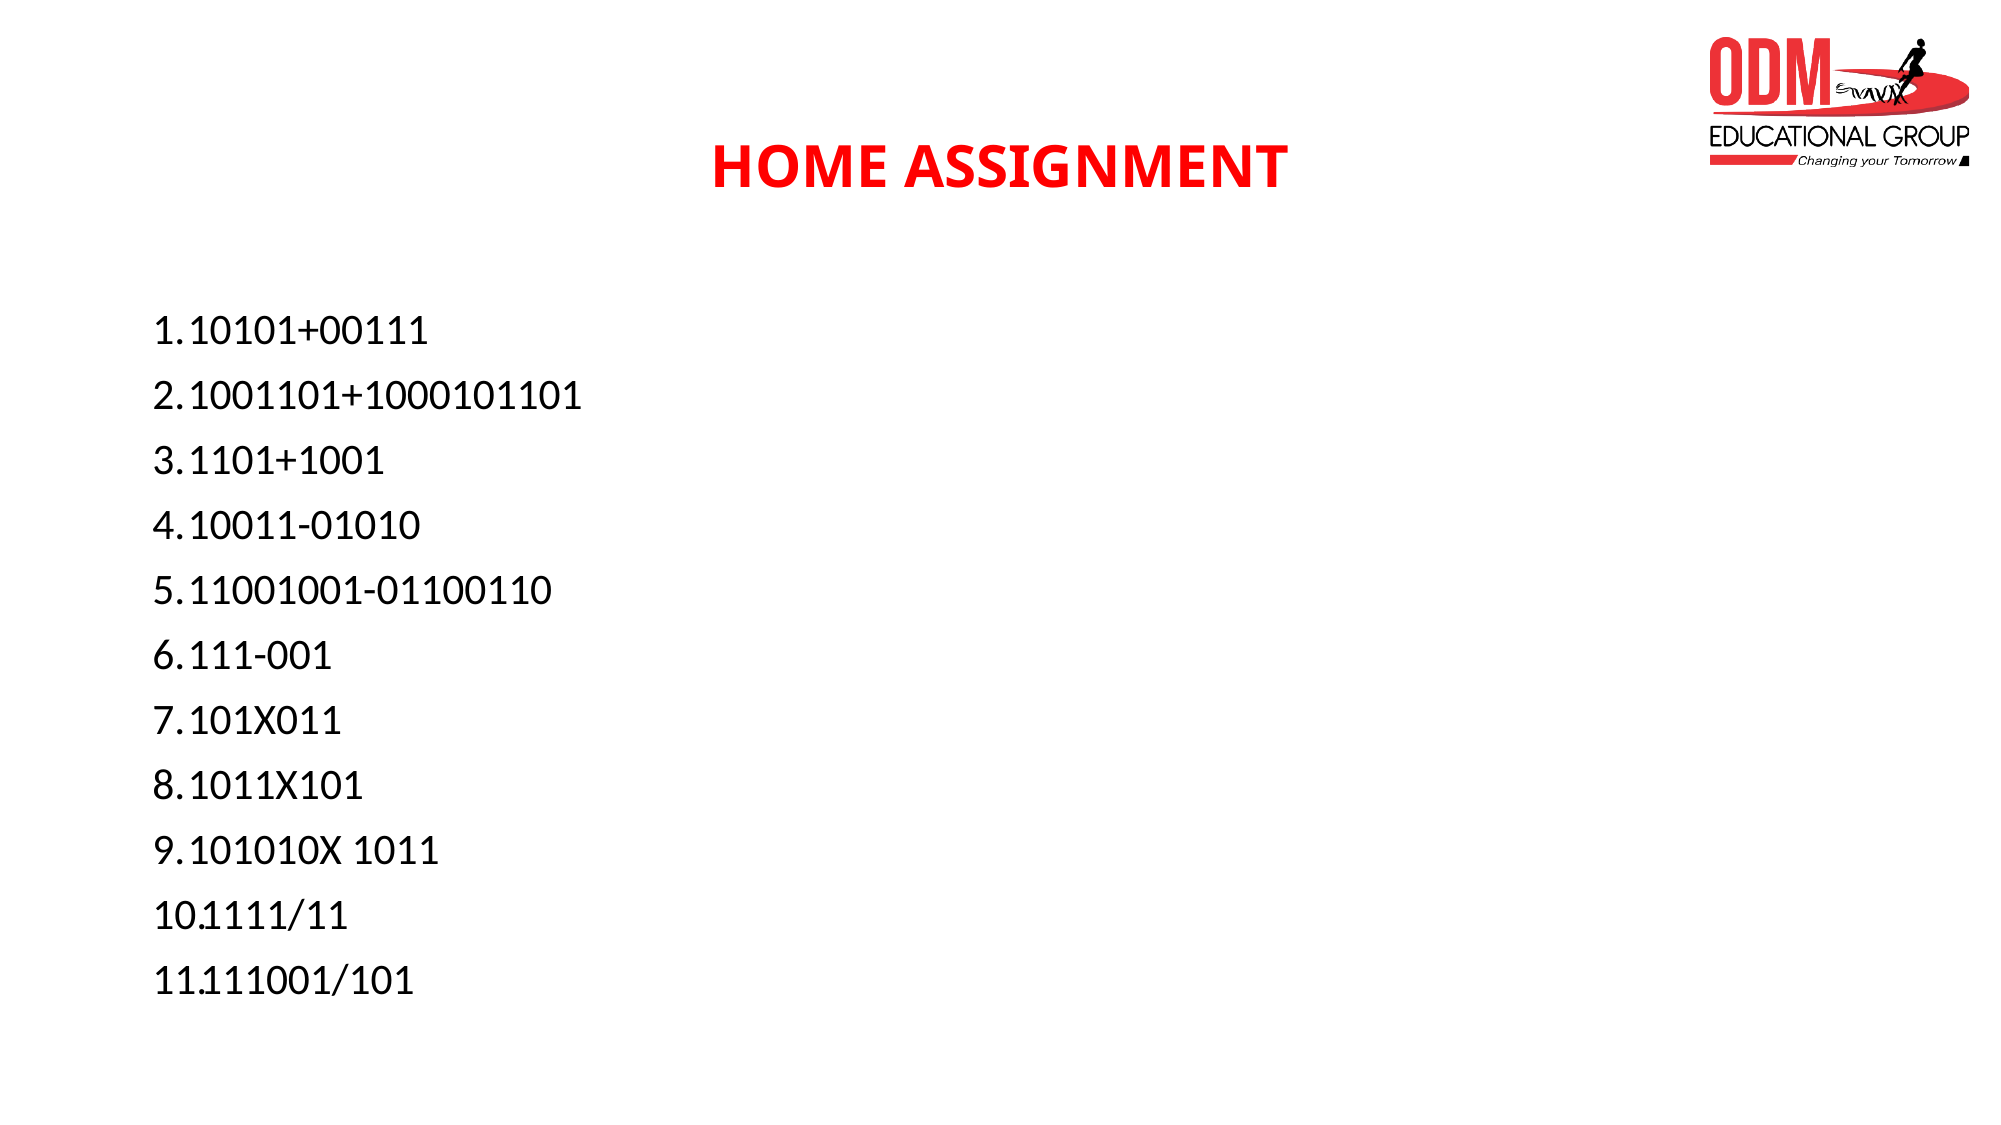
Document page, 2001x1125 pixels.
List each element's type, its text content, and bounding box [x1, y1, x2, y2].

text_box [1710, 37, 1970, 167]
title HOME ASSIGNMENT [137, 59, 1863, 278]
list 10101+00111 1001101+1000101101 1101+1001 10011-01010 11001001-01100110 111-001 101X011 1011X101 101010X 1011 1111/11 111001/101 [137, 299, 1863, 1014]
